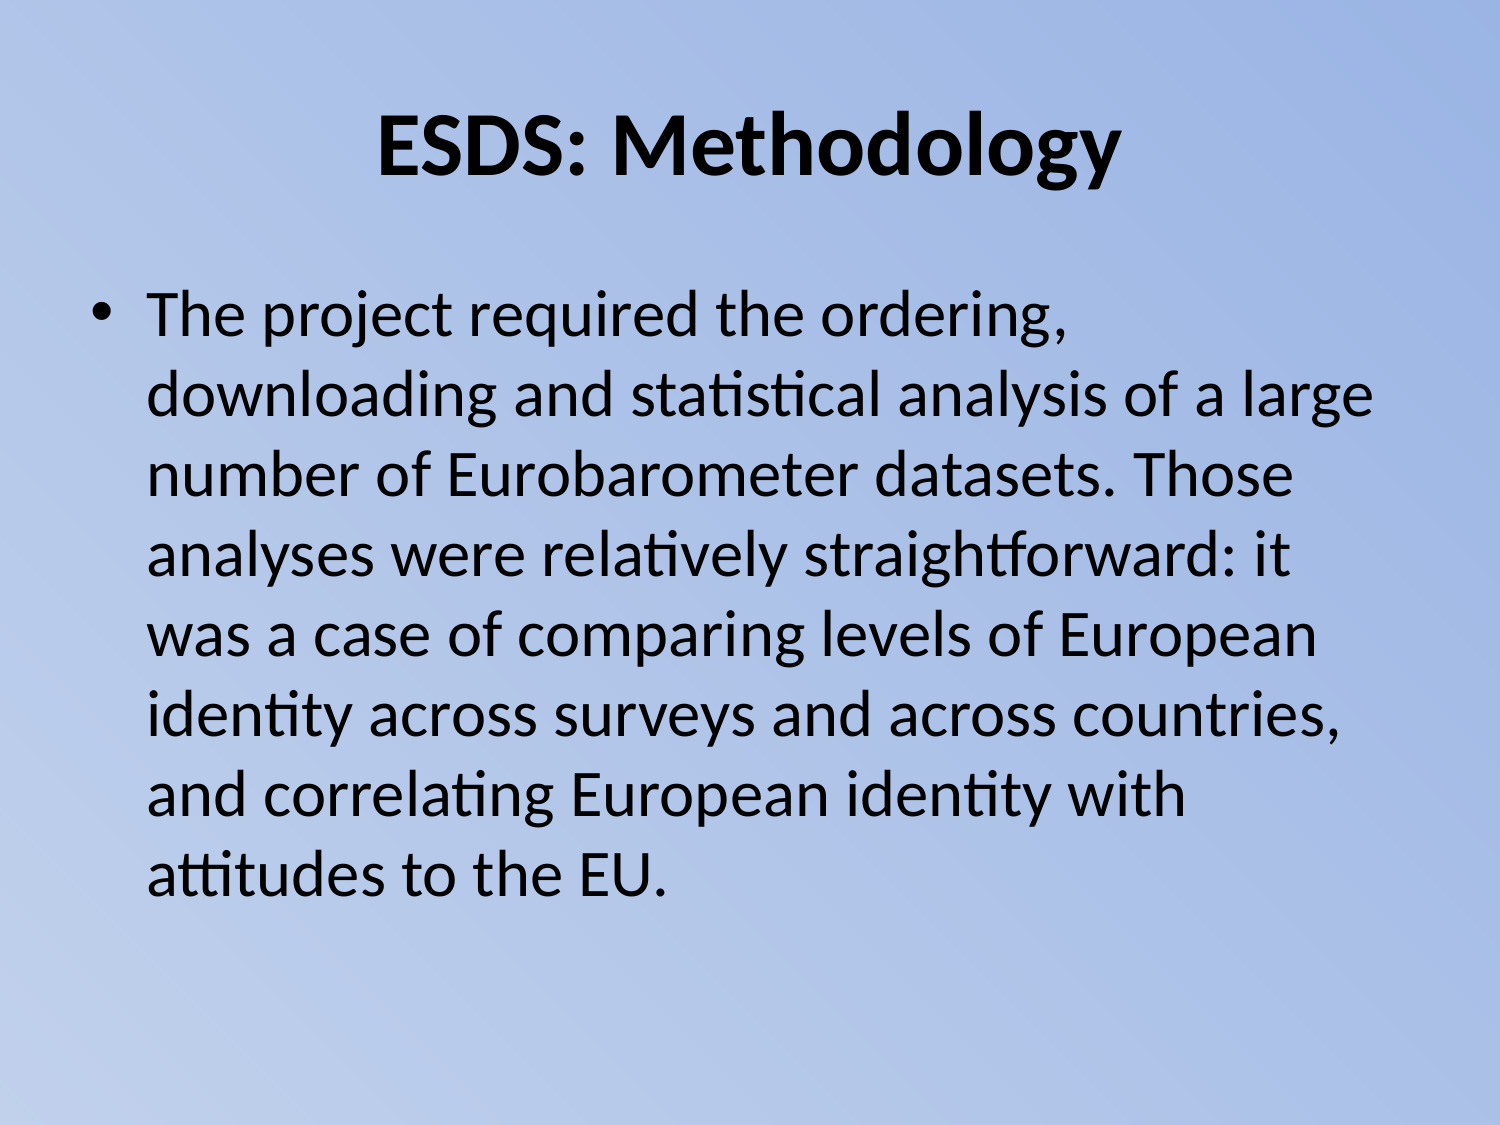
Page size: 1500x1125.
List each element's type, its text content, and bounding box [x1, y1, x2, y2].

list The project required the ordering, downloading and statistical analysis of a large number of Eurobarometer datasets. Those analyses were relatively straightforward: it was a case of comparing levels of European identity across surveys and across countries, and correlating European identity with attitudes to the EU. [75, 262, 1425, 1005]
title ESDS: Methodology [75, 45, 1425, 233]
